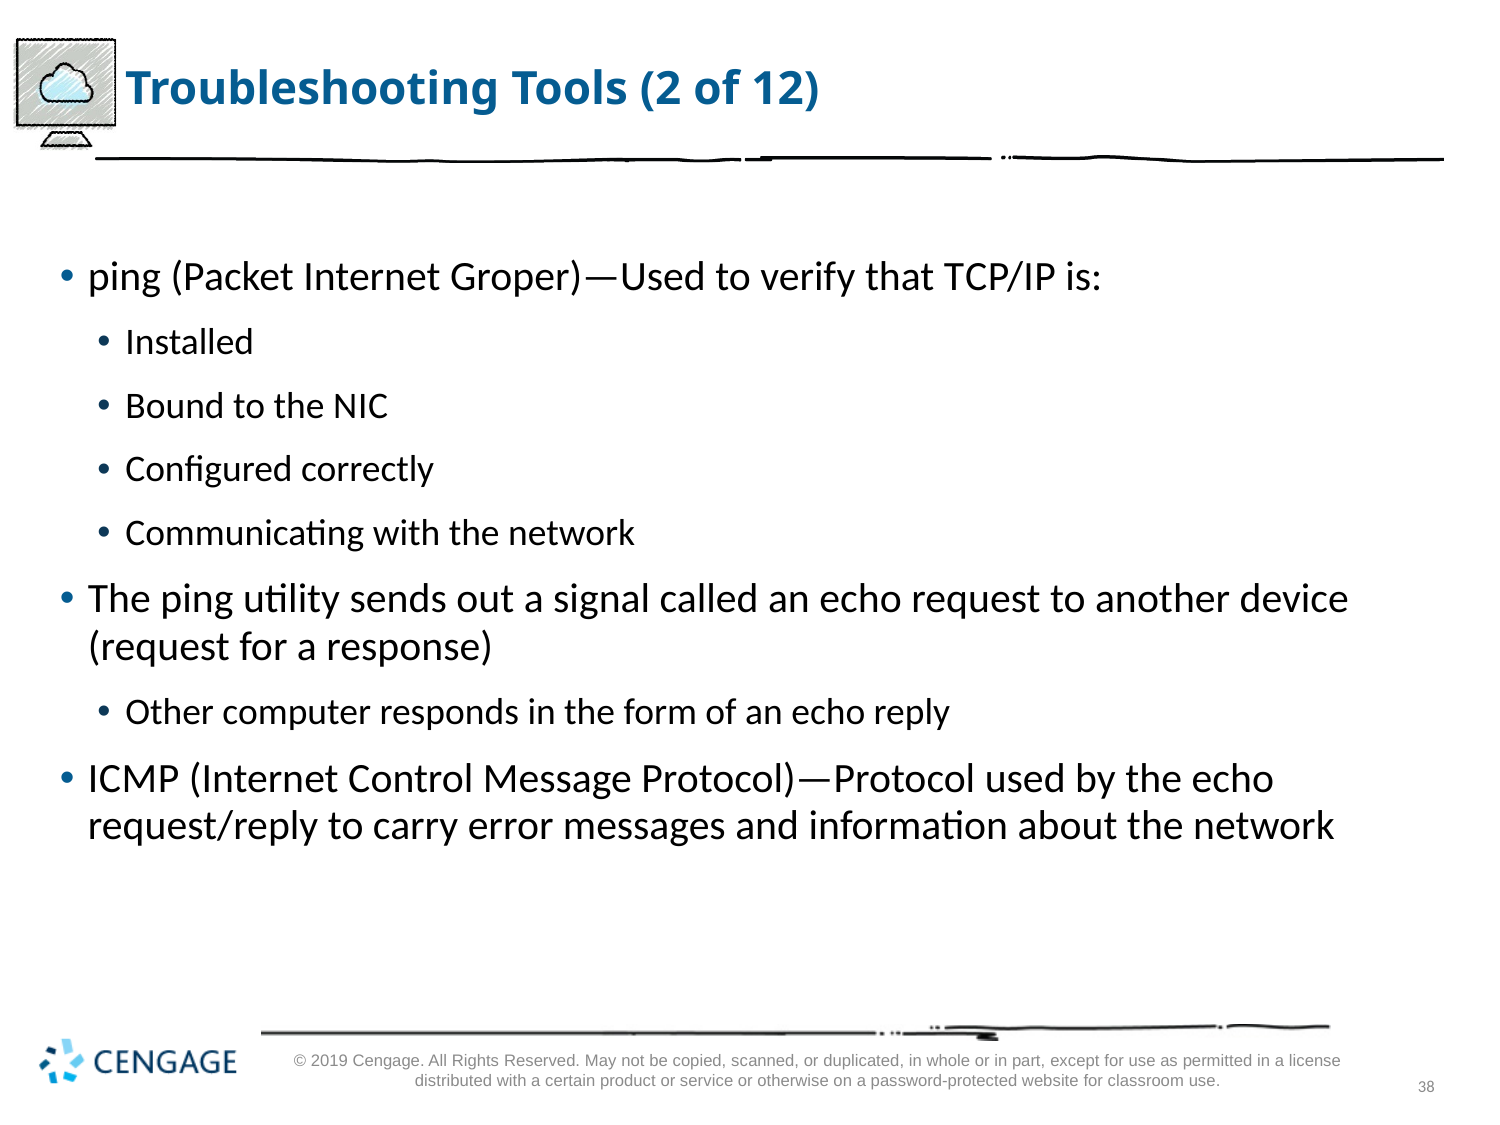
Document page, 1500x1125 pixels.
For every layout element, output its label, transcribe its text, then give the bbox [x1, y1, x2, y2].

picture [261, 1024, 1331, 1041]
footer © 2019 Cengage. All Rights Reserved. May not be copied, scanned, or duplicated, in whole or in part, except for use as permitted in a license distributed with a certain product or service or otherwise on a password-protected website for classroom use. [262, 1050, 1375, 1091]
picture [19, 1025, 249, 1096]
picture [95, 155, 1444, 163]
picture [13, 36, 117, 151]
title Troubleshooting Tools (2 of 12) [125, 66, 1442, 116]
list ping (Packet Internet Groper)—Used to verify that T C P/I P is: Installed Bound to the N I C Configured correctly Communicating with the network The ping utility sends out a signal called an echo request to another device (request for a response) Other computer responds in the form of an echo reply I C M P (Internet Control Message Protocol)—Protocol used by the echo request/reply to carry error messages and information about the network [59, 252, 1441, 856]
